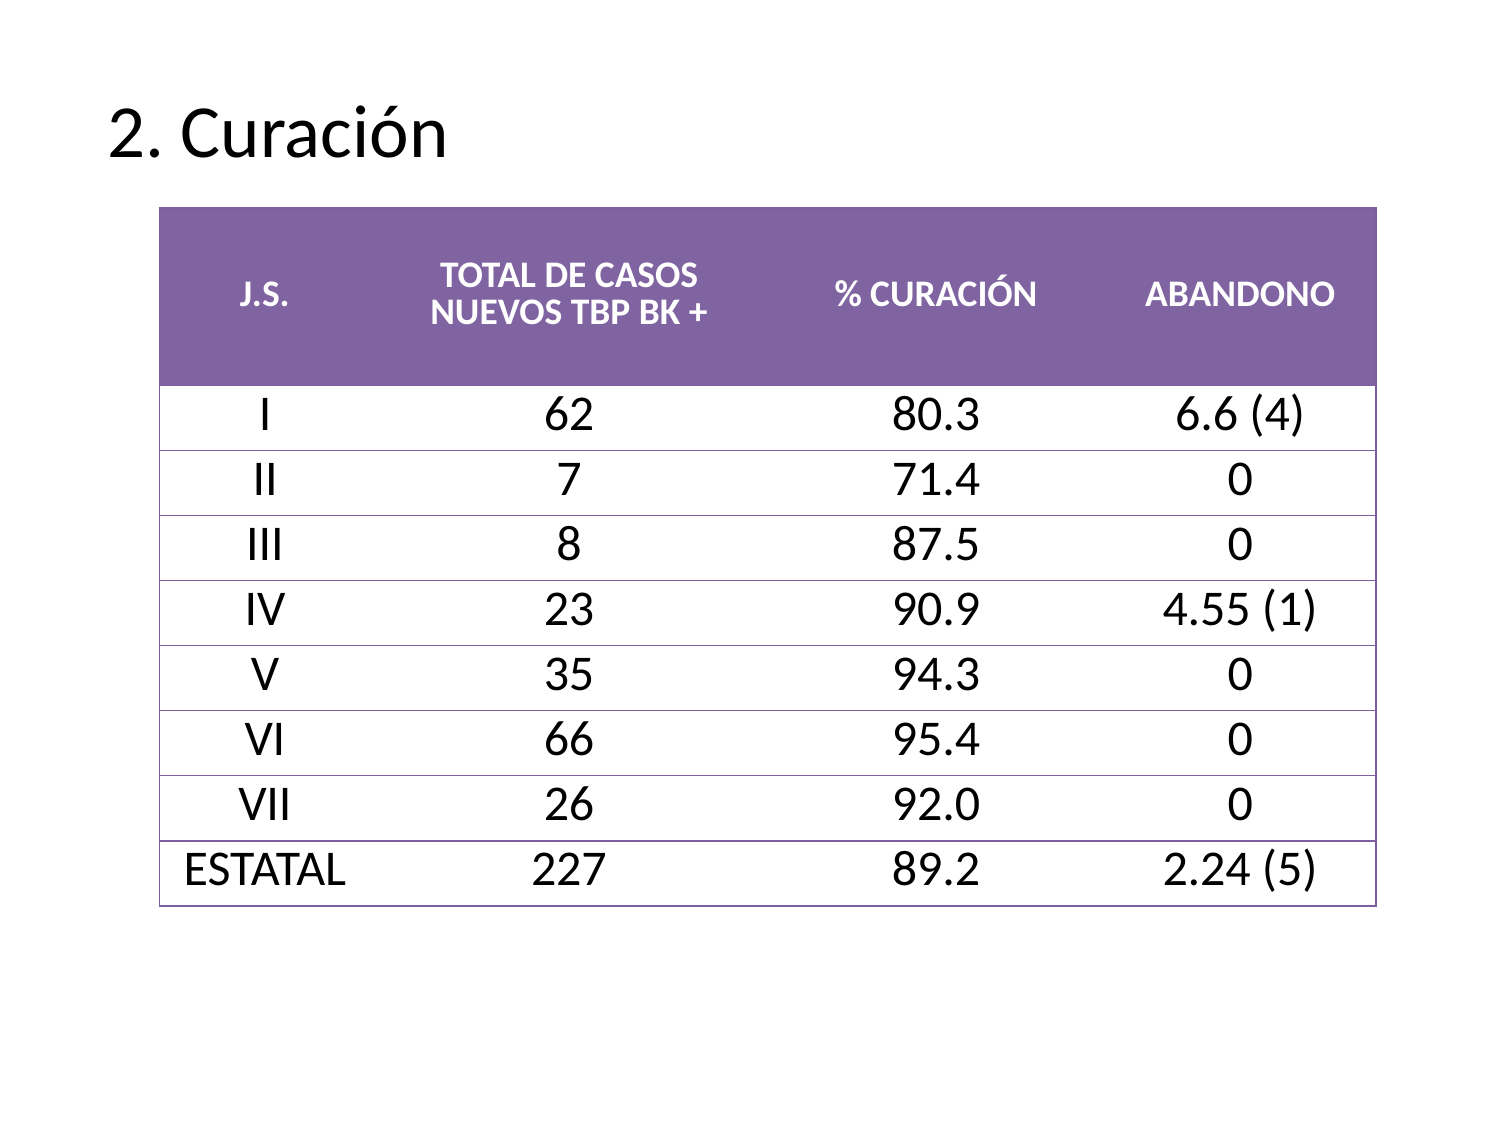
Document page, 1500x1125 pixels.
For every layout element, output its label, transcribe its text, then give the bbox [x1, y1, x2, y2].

table_cell 23 [370, 581, 768, 645]
table_cell 6.6 (4) [1104, 386, 1375, 450]
table_cell 87.5 [768, 516, 1104, 580]
table_cell VII [160, 776, 370, 840]
table_cell 66 [370, 711, 768, 775]
table_cell IV [160, 581, 370, 645]
table_cell 71.4 [768, 451, 1104, 515]
table_cell 2.24 (5) [1104, 842, 1375, 905]
table_cell 0 [1104, 516, 1375, 580]
table_cell I [160, 386, 370, 450]
table_cell VI [160, 711, 370, 775]
table_cell V [160, 646, 370, 710]
table_cell 7 [370, 451, 768, 515]
table_cell 227 [370, 842, 768, 905]
table_header J.S. [160, 233, 370, 385]
table_cell 95.4 [768, 711, 1104, 775]
table_cell 4.55 (1) [1104, 581, 1375, 645]
table_cell ESTATAL [160, 842, 370, 905]
table_cell 0 [1104, 711, 1375, 775]
table_cell 0 [1104, 646, 1375, 710]
table_cell 62 [370, 386, 768, 450]
table_cell II [160, 451, 370, 515]
table_cell 92.0 [768, 776, 1104, 840]
table_header ABANDONO [1104, 233, 1375, 385]
table_cell 35 [370, 646, 768, 710]
table_cell 80.3 [768, 386, 1104, 450]
table_cell III [160, 516, 370, 580]
table_cell 8 [370, 516, 768, 580]
table_cell 90.9 [768, 581, 1104, 645]
table_cell 94.3 [768, 646, 1104, 710]
title 2. Curación [75, 45, 1425, 233]
table_header TOTAL DE CASOS NUEVOS TBP BK + [370, 233, 768, 385]
table_cell 89.2 [768, 842, 1104, 905]
table_cell 26 [370, 776, 768, 840]
table_cell 0 [1104, 776, 1375, 840]
table_cell 0 [1104, 451, 1375, 515]
table_header % CURACIÓN [768, 233, 1104, 385]
